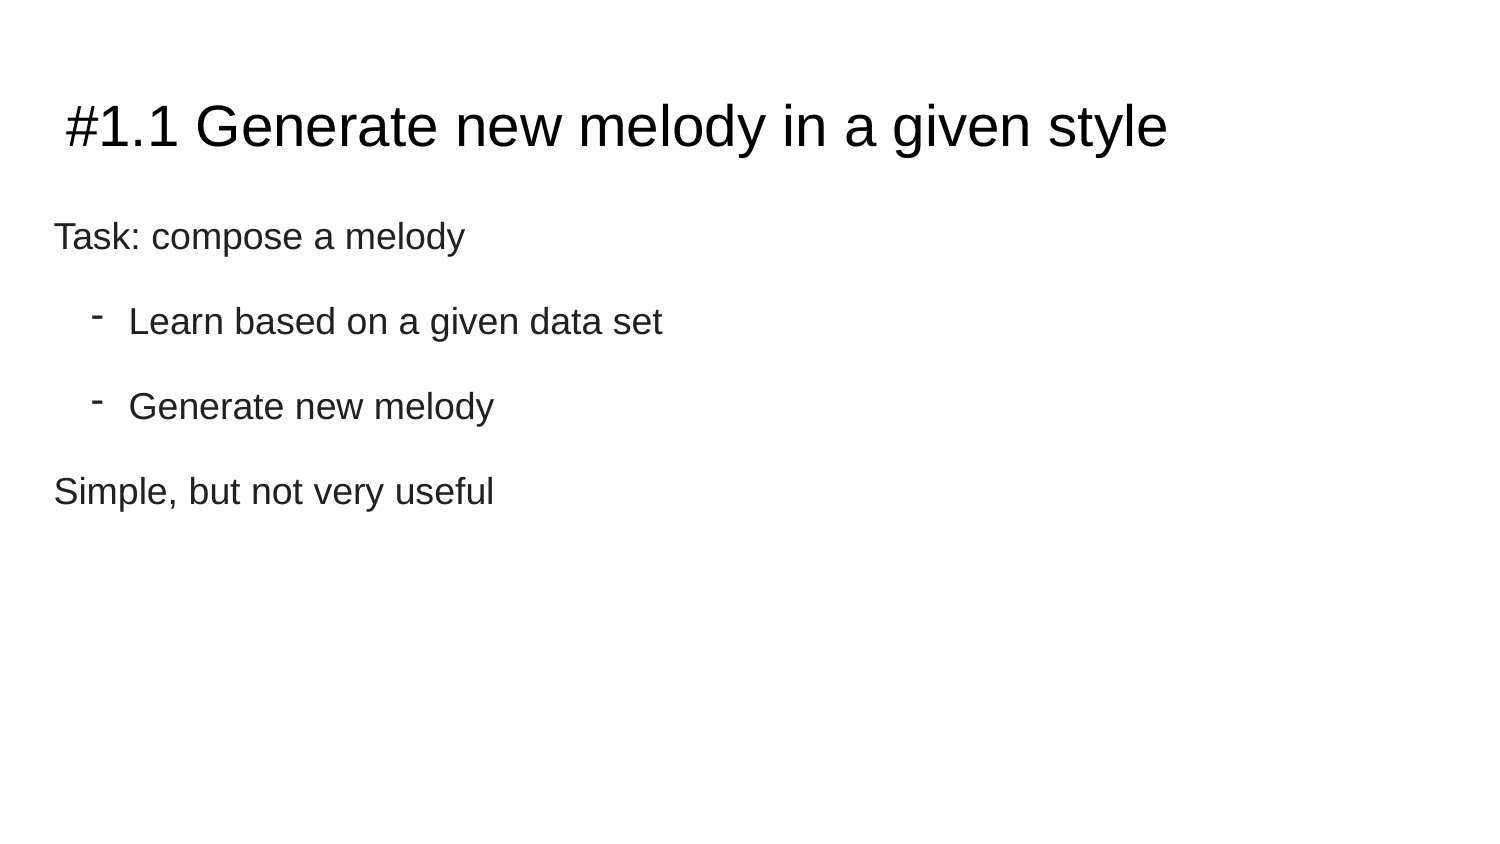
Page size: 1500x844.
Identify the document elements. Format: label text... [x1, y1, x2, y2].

title #1.1 Generate new melody in a given style [51, 72, 1449, 167]
list Task: compose a melody Learn based on a given data set Generate new melody Simple, but not very useful [38, 190, 1437, 751]
